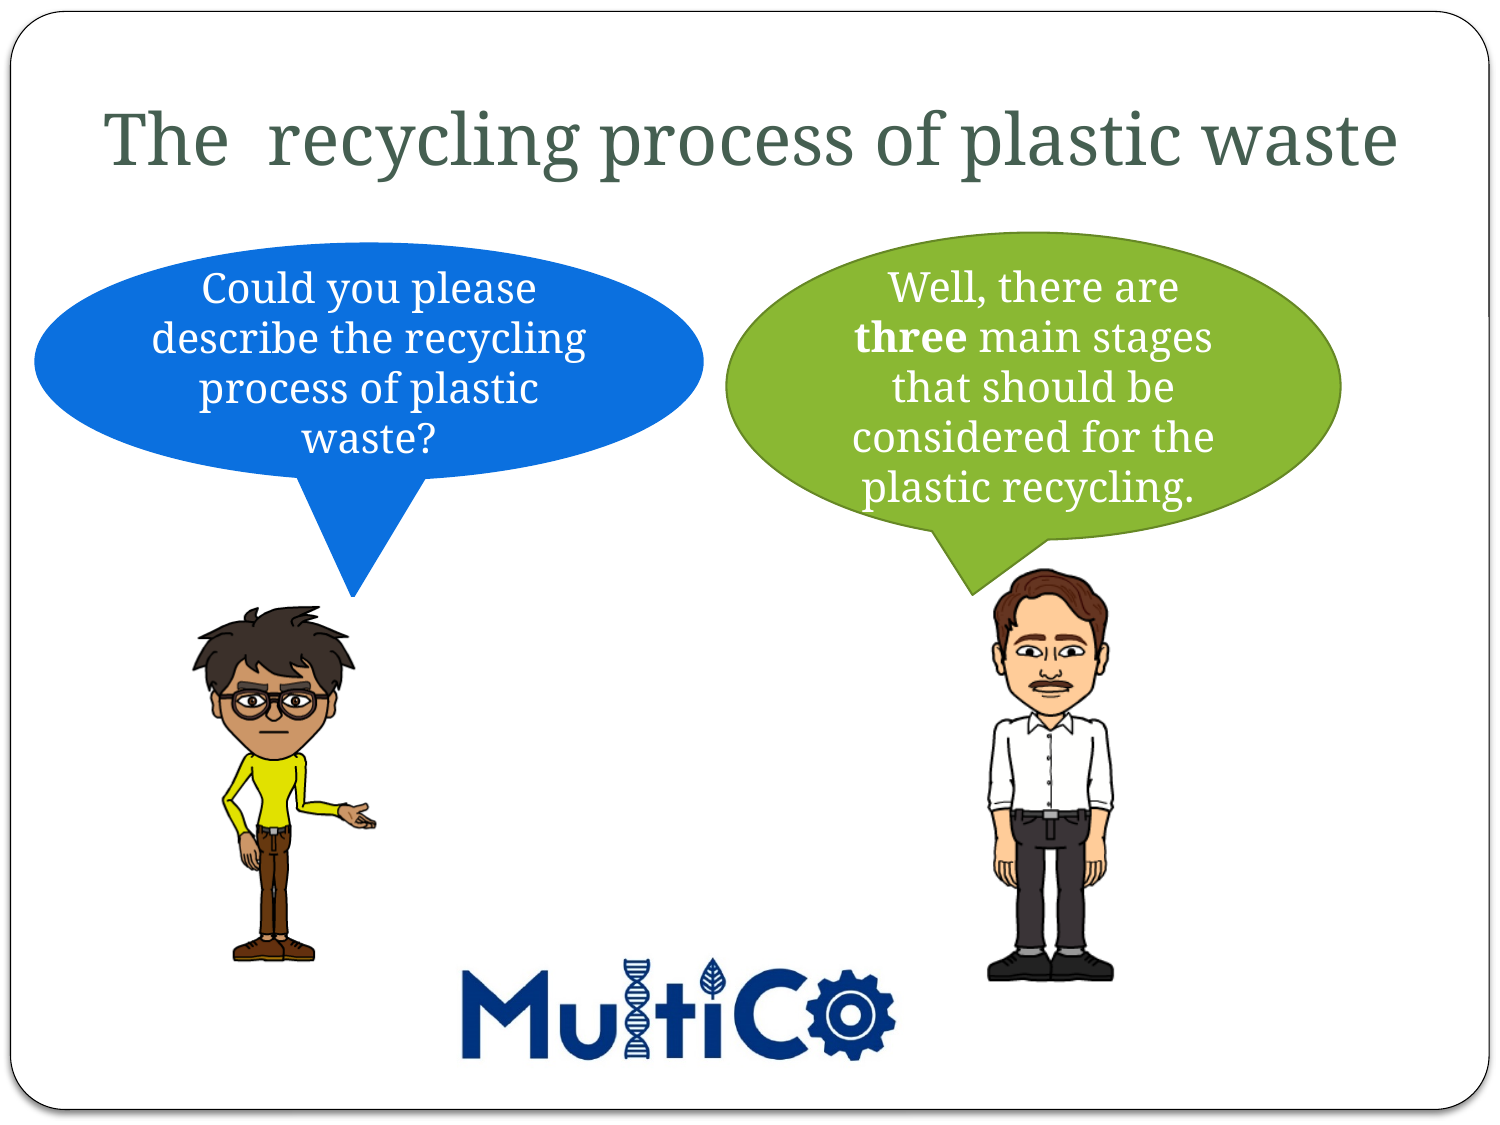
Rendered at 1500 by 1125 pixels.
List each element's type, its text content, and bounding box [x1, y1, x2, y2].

text_box Well, there are three main stages that should be considered for the plastic recycling. [725, 231, 1342, 540]
title The recycling process of plastic waste [88, 7, 1425, 195]
picture [445, 936, 912, 1083]
text_box Could you please describe the recycling process of plastic waste? [34, 242, 704, 595]
picture [182, 597, 389, 978]
picture [915, 542, 1193, 1010]
